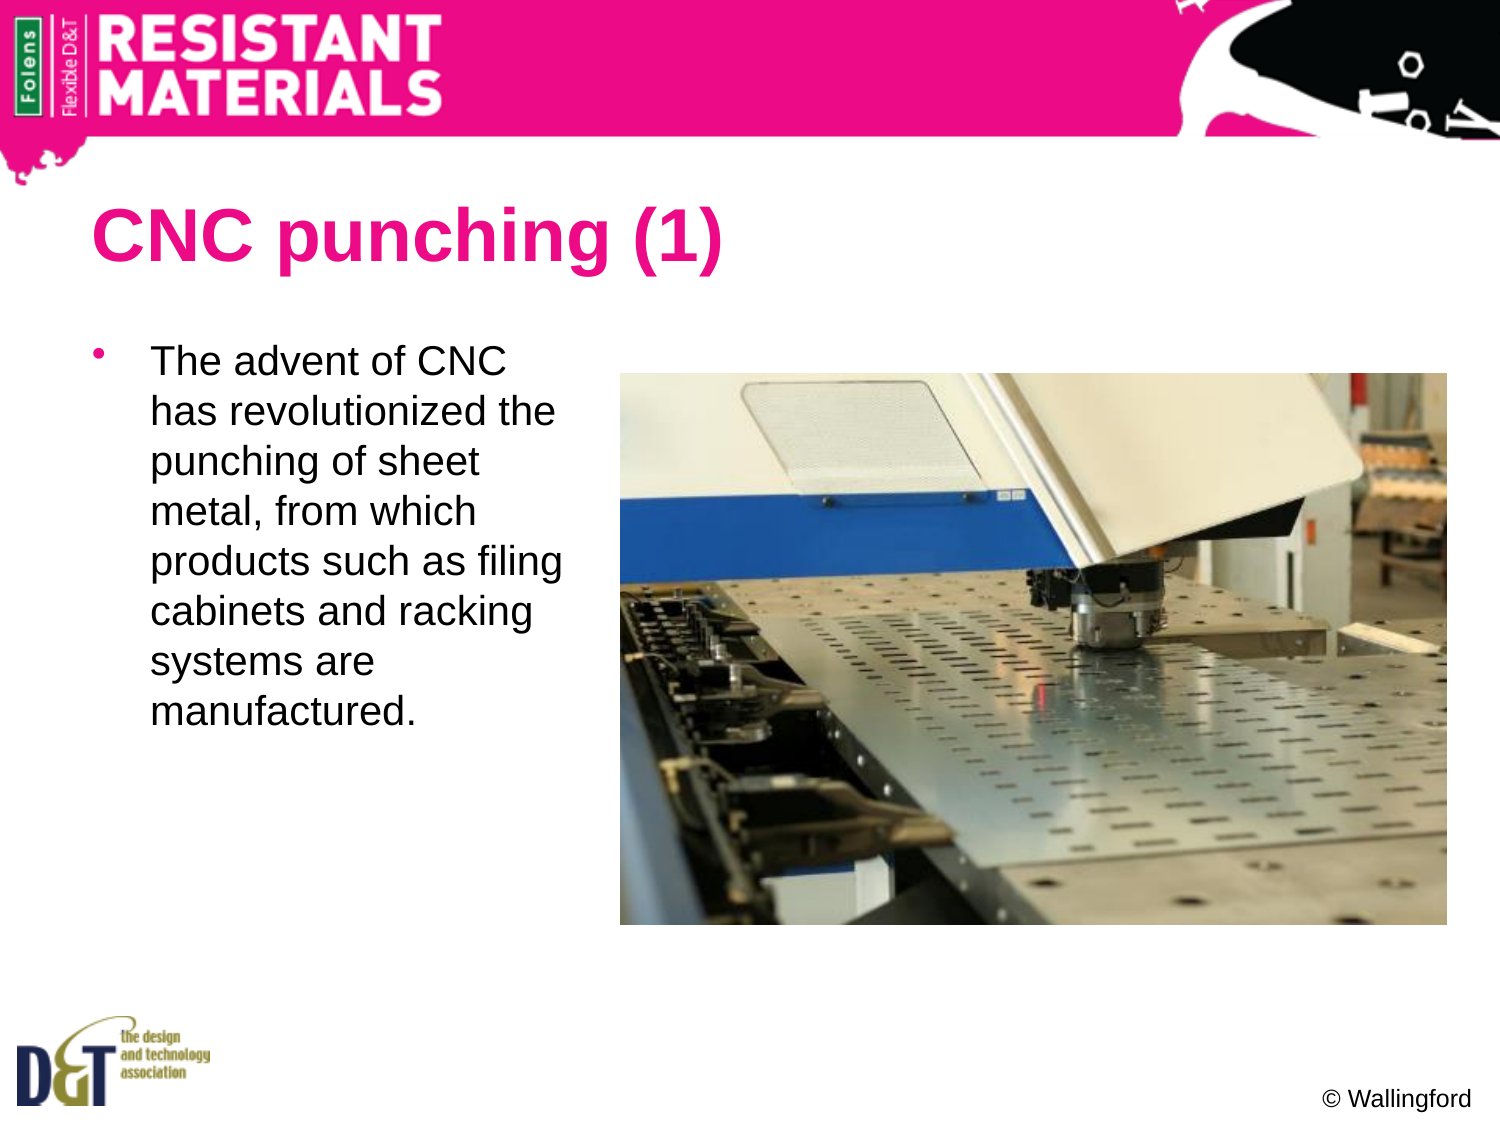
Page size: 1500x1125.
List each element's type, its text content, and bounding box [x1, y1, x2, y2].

picture [0, 0, 1500, 1125]
title CNC punching (1) [76, 160, 1427, 301]
text_box © Wallingford [1257, 1074, 1495, 1125]
list The advent of CNC has revolutionized the punching of sheet metal, from which products such as filing cabinets and racking systems are manufactured. [76, 326, 597, 982]
